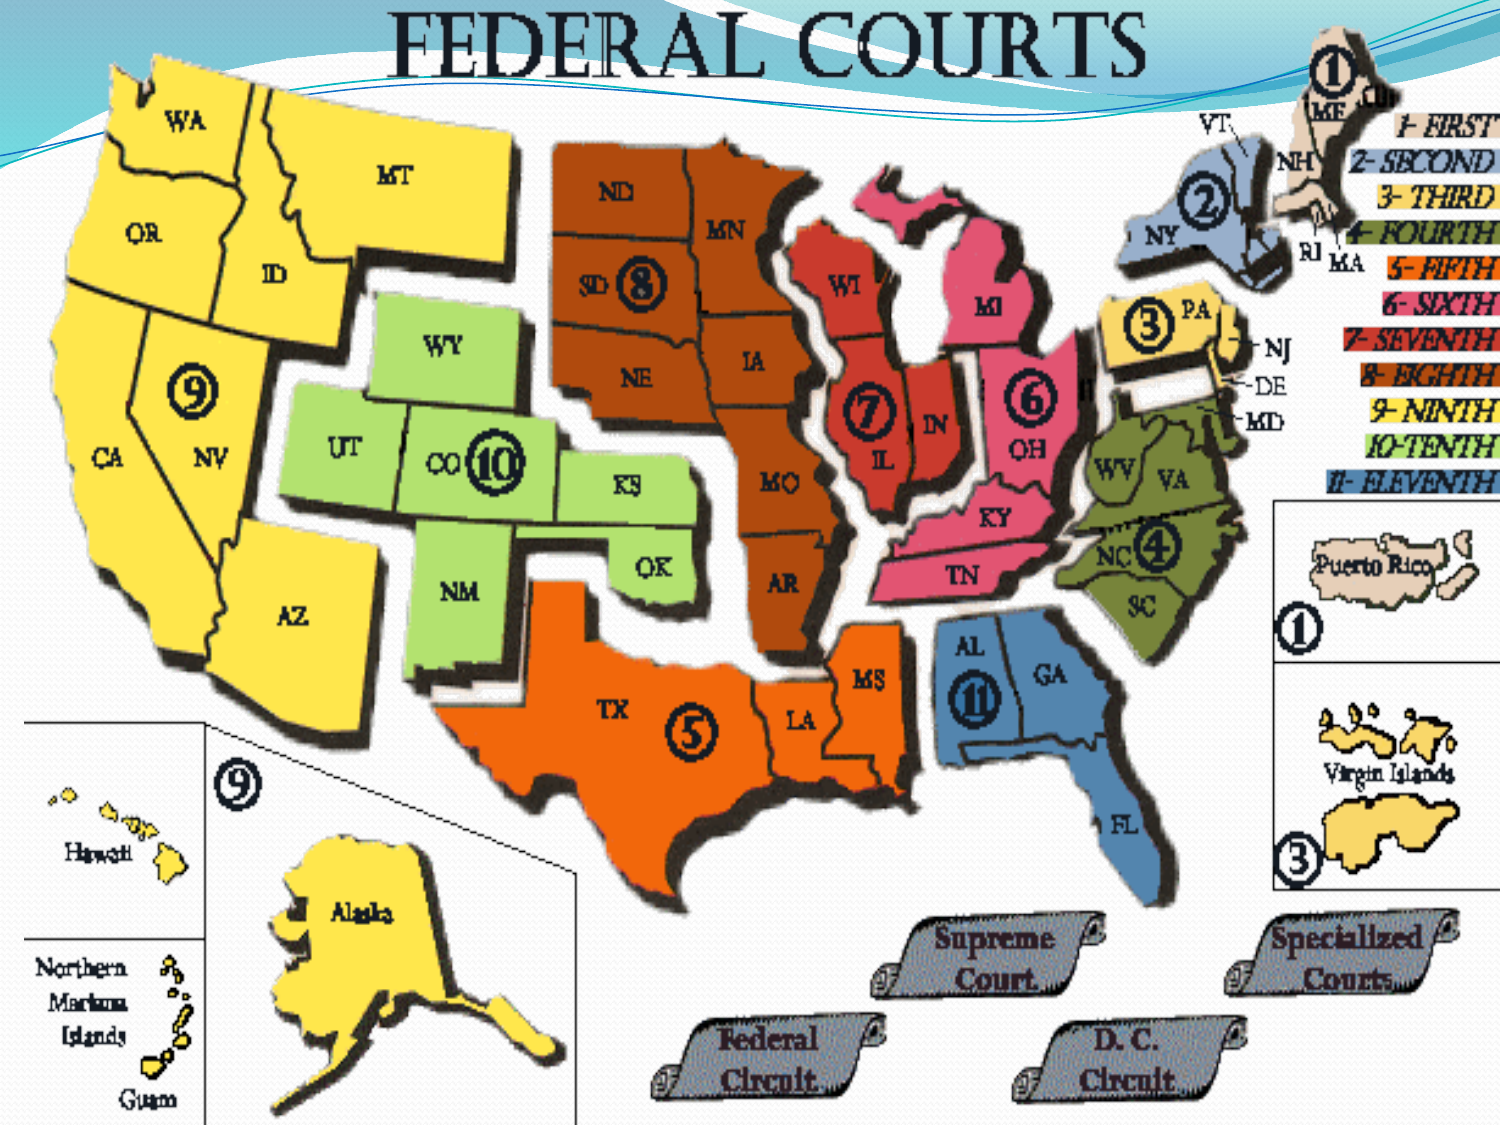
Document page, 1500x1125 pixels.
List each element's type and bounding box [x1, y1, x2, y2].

list [24, 0, 1500, 1125]
